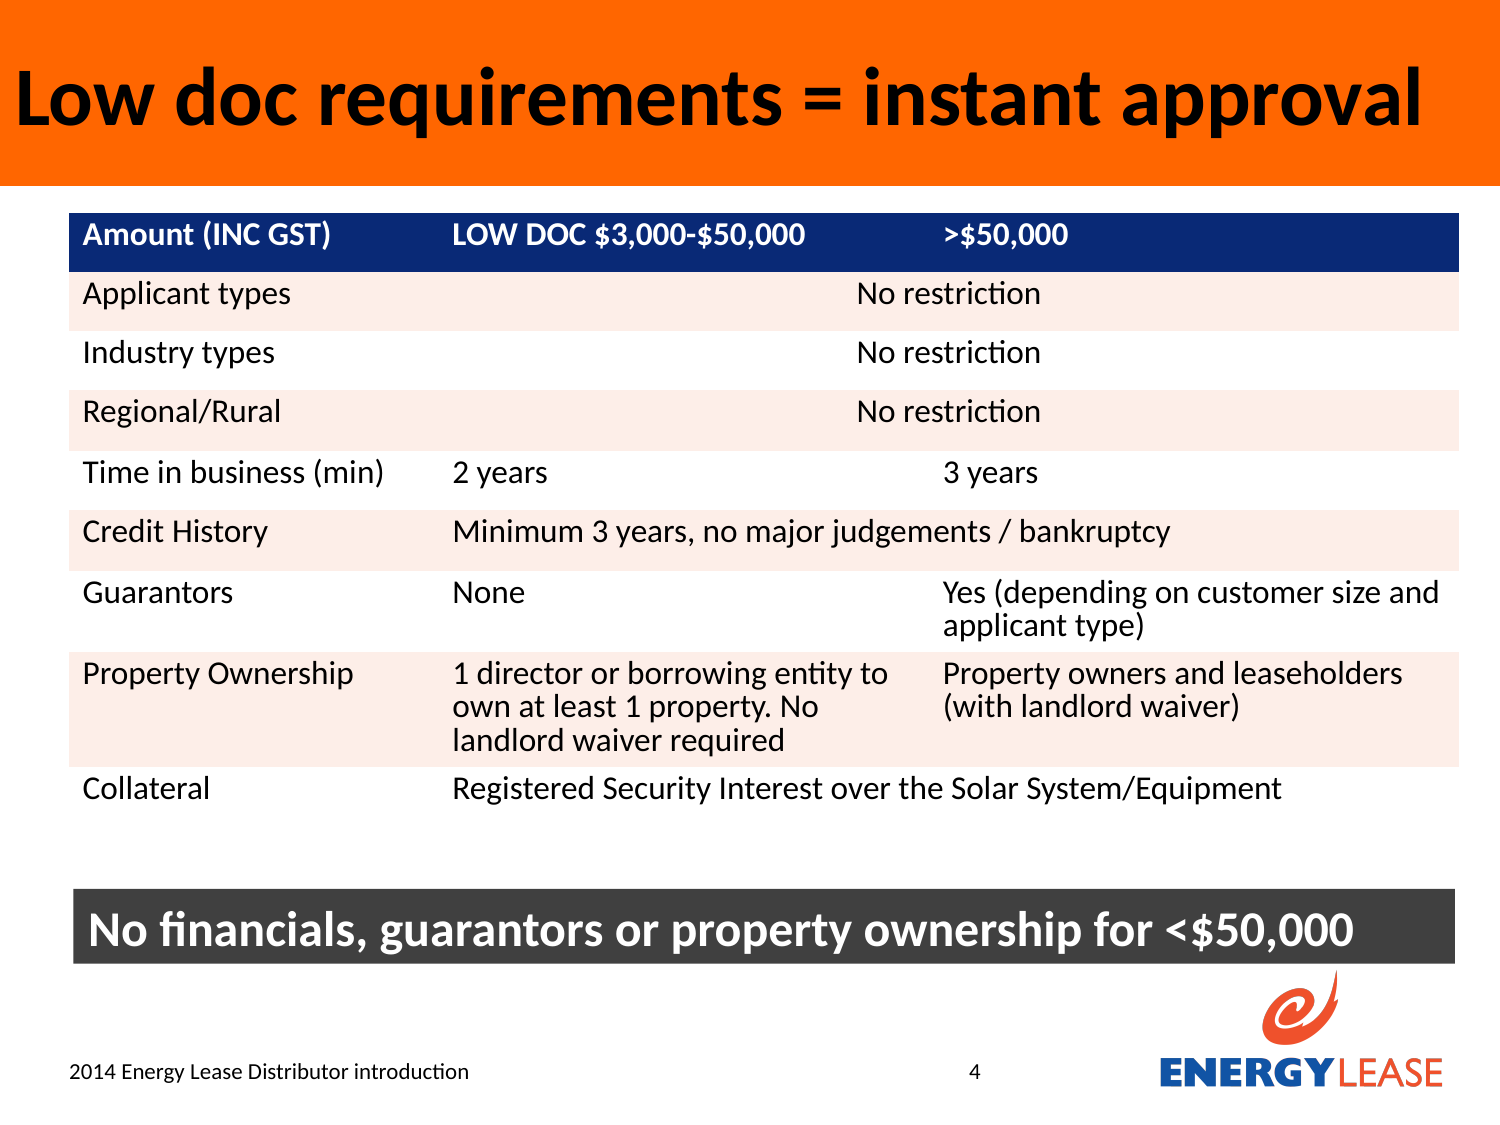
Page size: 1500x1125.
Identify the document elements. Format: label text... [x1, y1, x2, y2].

table_cell Minimum 3 years, no major judgements / bankruptcy [439, 510, 1459, 571]
table_cell Industry types [69, 331, 439, 390]
text_box No financials, guarantors or property ownership for <$50,000 [73, 888, 1455, 964]
title Low doc requirements = instant approval [0, 0, 1500, 186]
table_cell 1 director or borrowing entity to own at least 1 property. No landlord waiver required [439, 652, 929, 767]
table_cell None [439, 571, 929, 652]
table_cell 3 years [929, 451, 1459, 510]
table_cell 2 years [439, 451, 929, 510]
table_cell Credit History [69, 510, 439, 571]
table_cell Property owners and leaseholders (with landlord waiver) [929, 652, 1459, 767]
text_box 2014 Energy Lease Distributor introduction 4 [54, 1049, 1135, 1092]
table_cell No restriction [439, 272, 1459, 331]
table_cell Yes (depending on customer size and applicant type) [929, 571, 1459, 652]
table_cell Registered Security Interest over the Solar System/Equipment [439, 767, 1459, 828]
table_header >$50,000 [929, 213, 1459, 272]
picture [1140, 950, 1460, 1111]
table_cell Applicant types [69, 272, 439, 331]
table_cell Guarantors [69, 571, 439, 652]
table_header LOW DOC $3,000-$50,000 [439, 213, 929, 272]
table_cell No restriction [439, 331, 1459, 390]
table_cell Regional/Rural [69, 390, 439, 451]
table_header Amount (INC GST) [69, 213, 439, 272]
table_cell Time in business (min) [69, 451, 439, 510]
table_cell Collateral [69, 767, 439, 828]
table_cell Property Ownership [69, 652, 439, 767]
table_cell No restriction [439, 390, 1459, 451]
